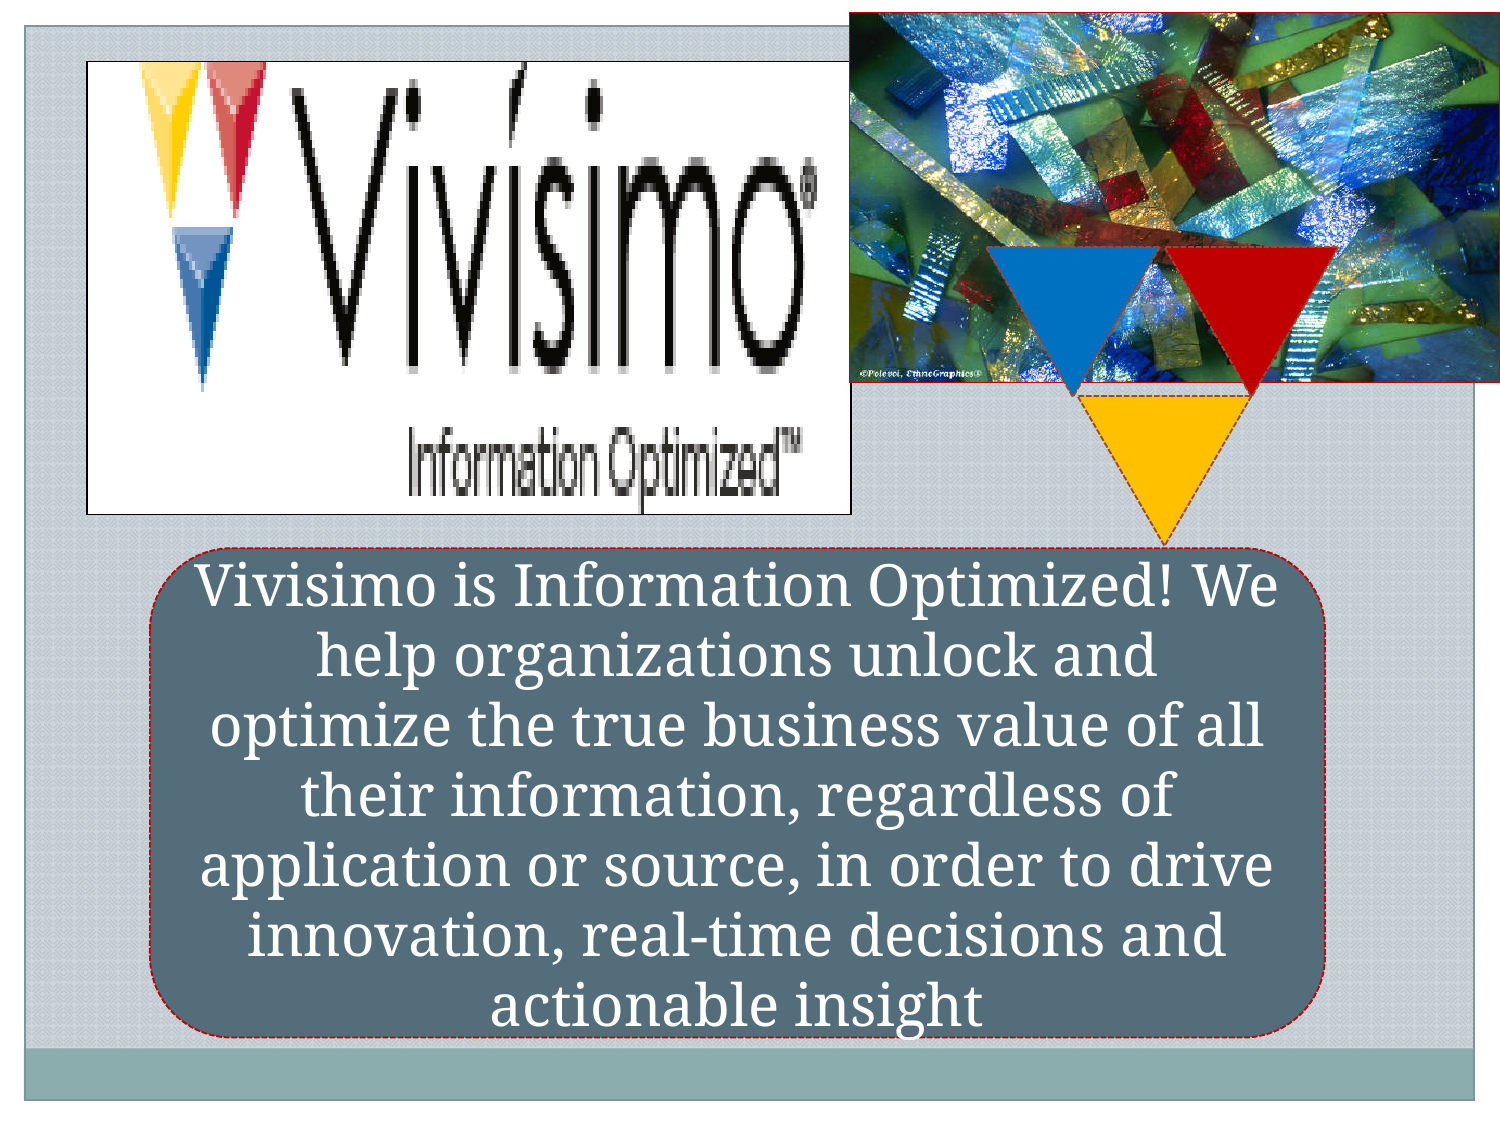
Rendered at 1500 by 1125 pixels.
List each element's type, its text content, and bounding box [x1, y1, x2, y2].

text_box [1077, 395, 1253, 547]
text_box [1069, 393, 1077, 398]
text_box Vivisimo is Information Optimized! We help organizations unlock and optimize the true business value of all their information, regardless of application or source, in order to drive innovation, real-time decisions and actionable insight [148, 547, 1326, 1039]
picture [87, 12, 1500, 515]
